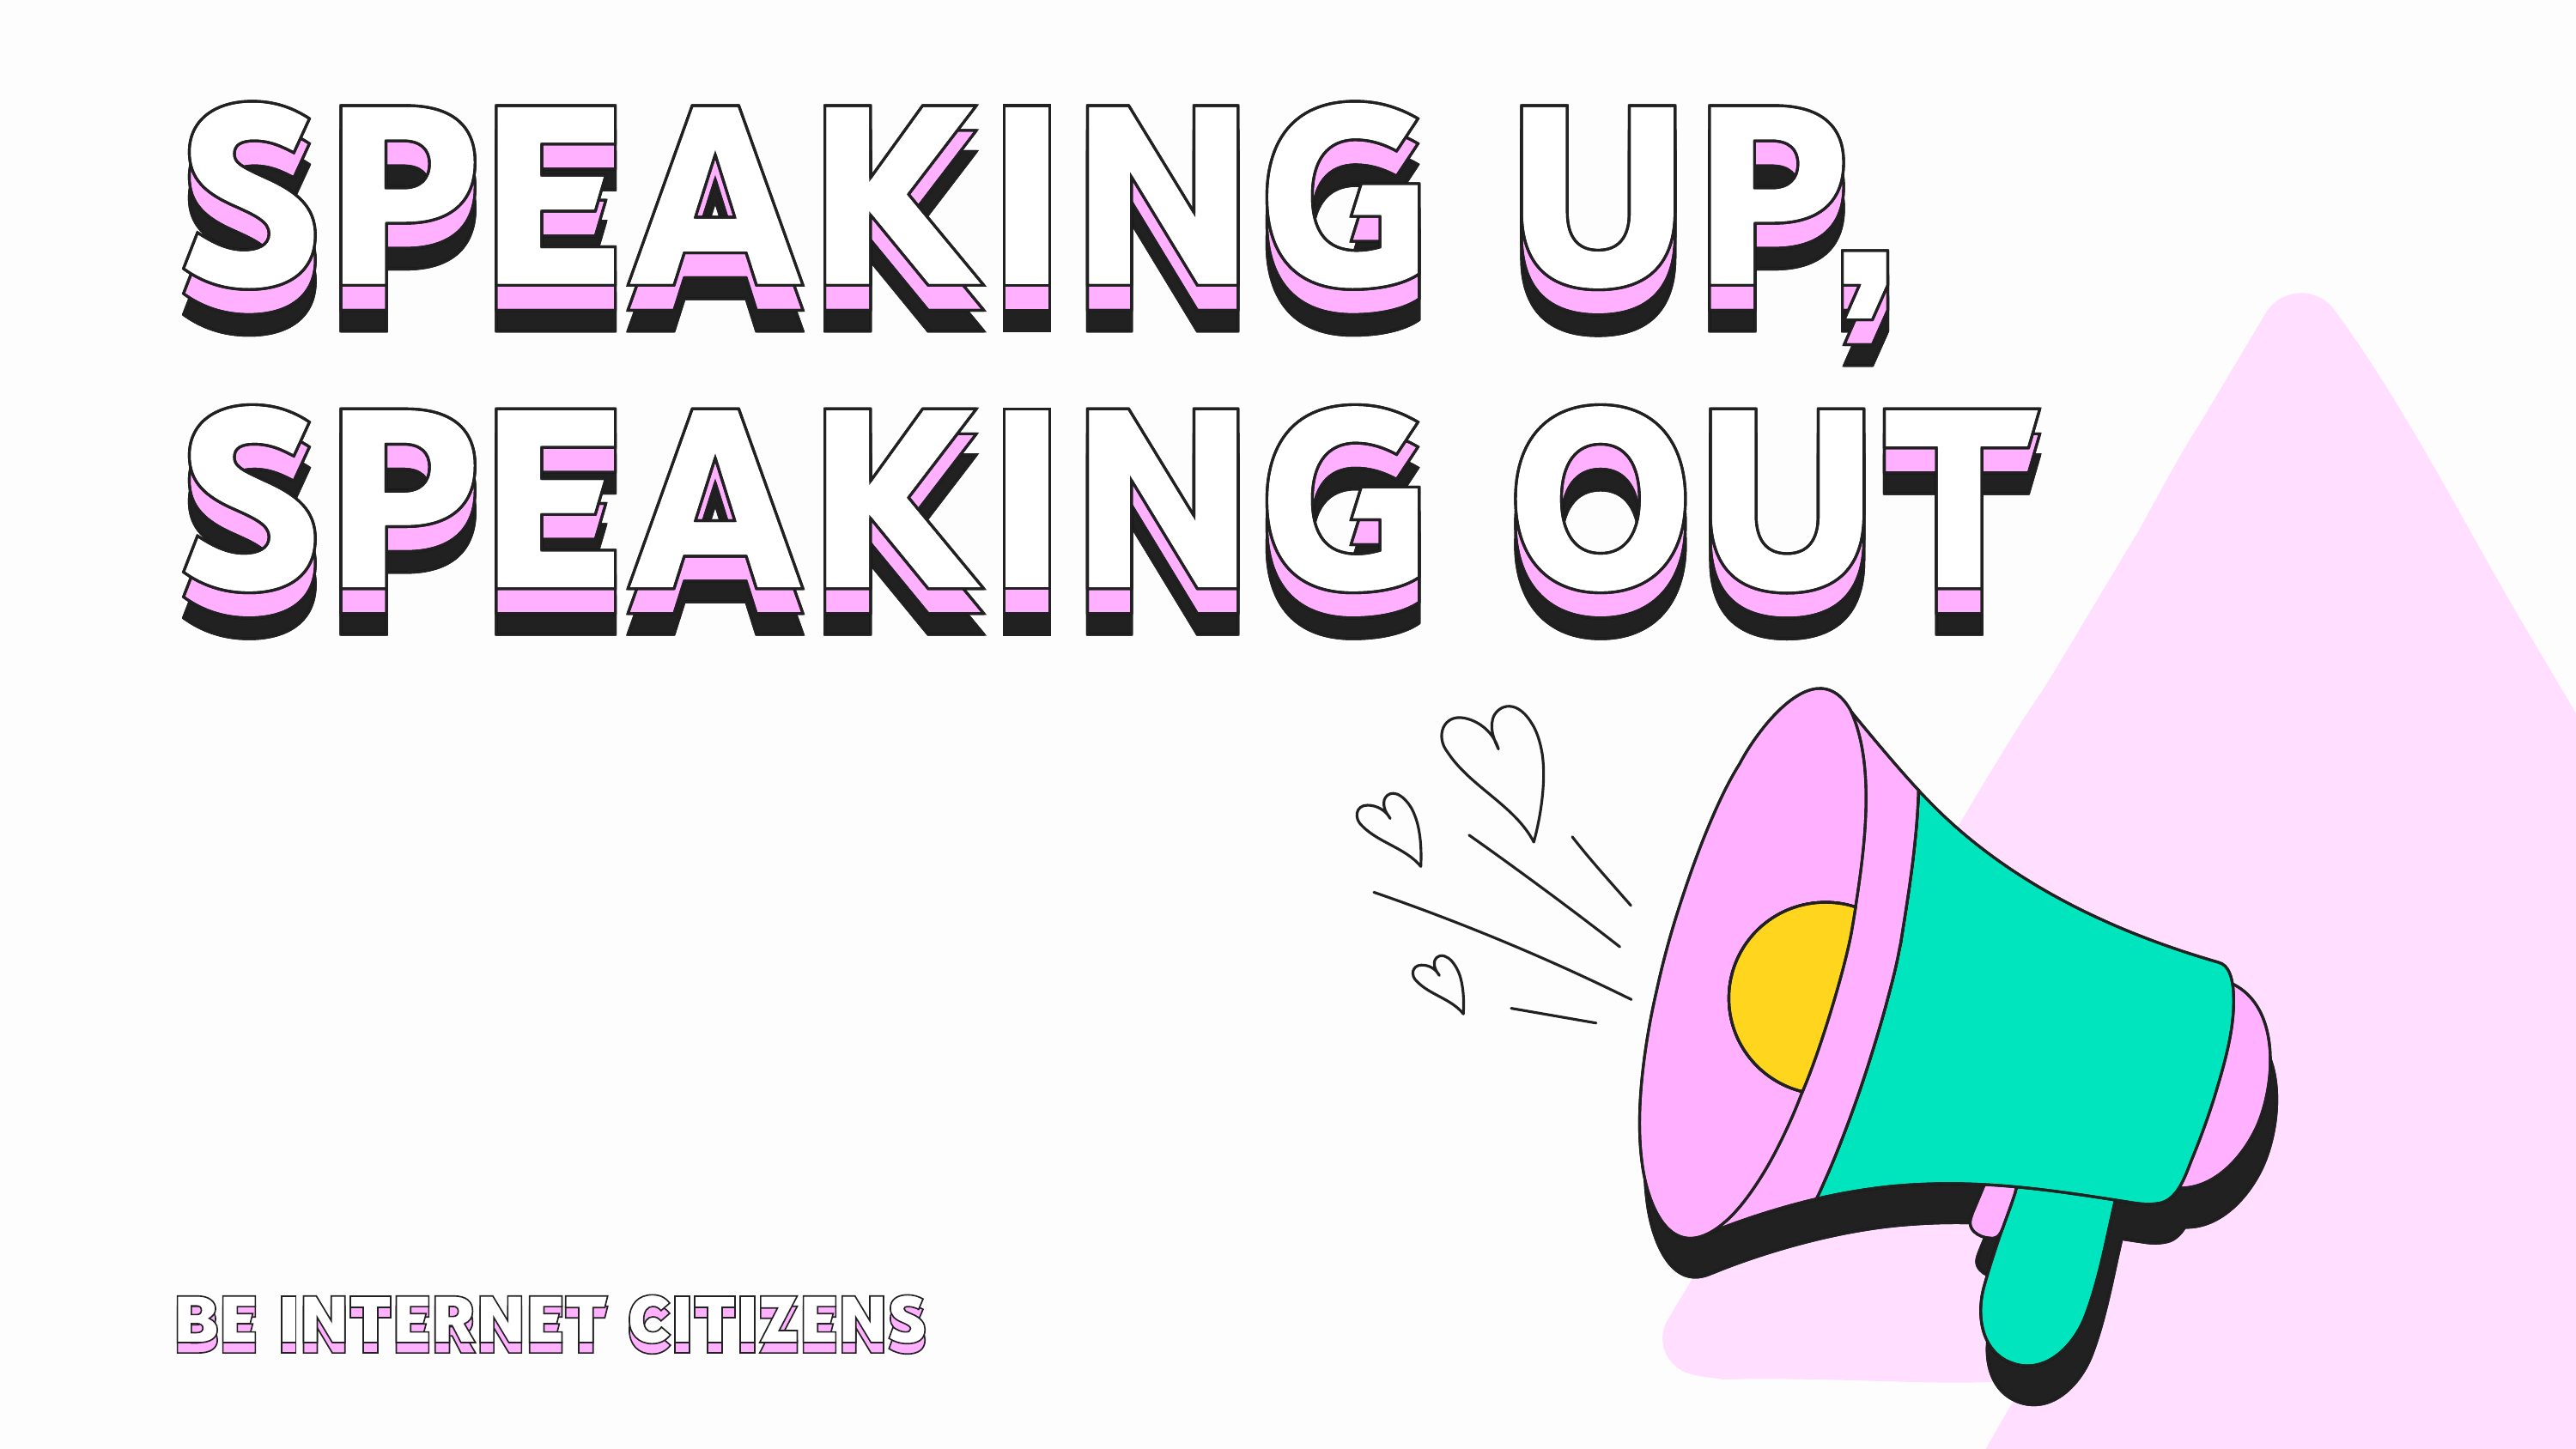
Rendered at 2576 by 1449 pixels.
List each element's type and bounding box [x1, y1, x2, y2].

text_box [1351, 646, 2316, 1447]
text_box [183, 100, 2040, 640]
text_box [2069, 293, 2576, 1449]
